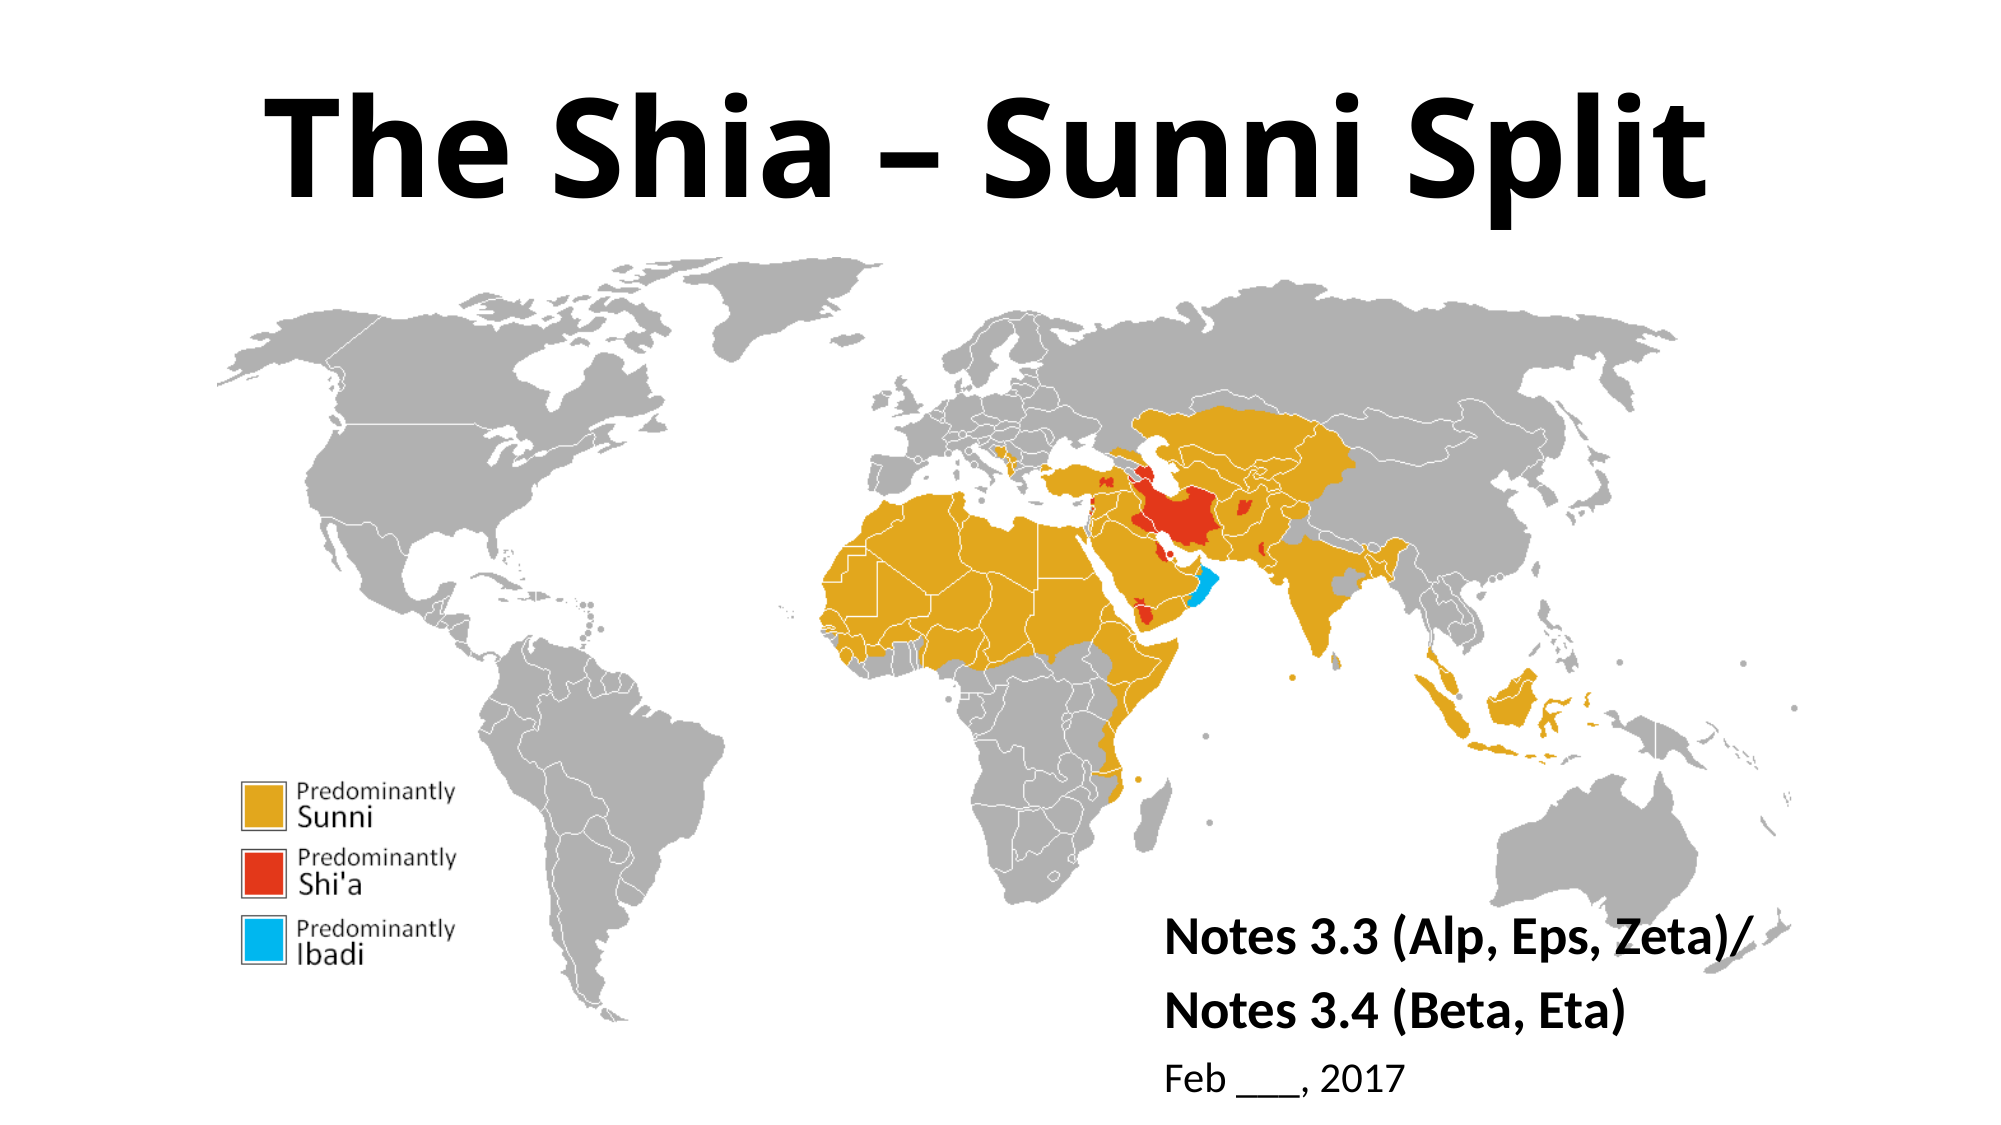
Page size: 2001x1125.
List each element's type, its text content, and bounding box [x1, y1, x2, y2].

subtitle Notes 3.3 (Alp, Eps, Zeta)/ Notes 3.4 (Beta, Eta) Feb ___, 2017 [1149, 900, 1942, 1110]
title The Shia – Sunni Split [237, 50, 1738, 235]
picture [217, 257, 1804, 1026]
